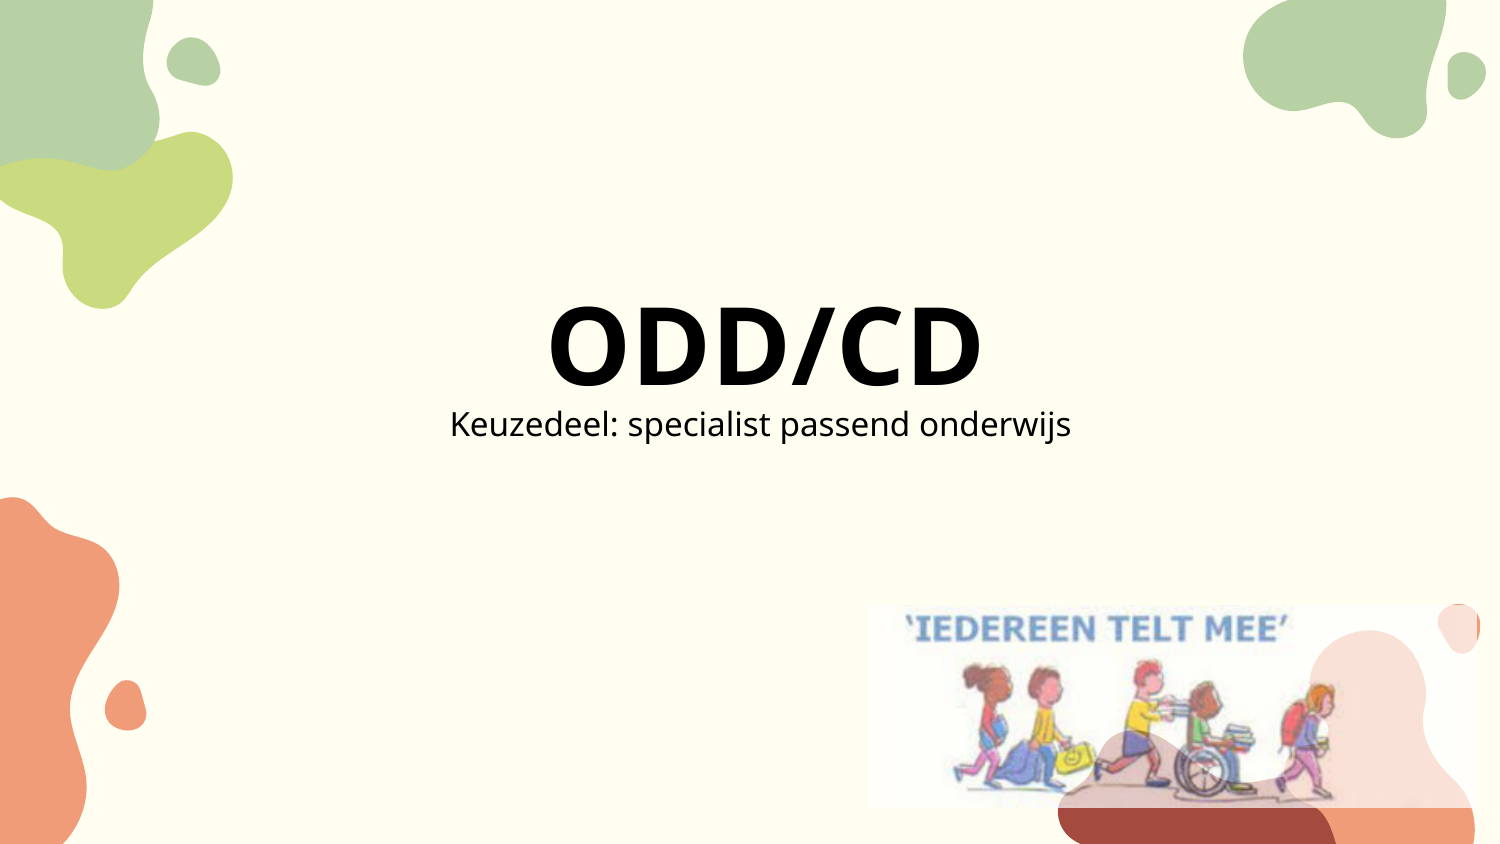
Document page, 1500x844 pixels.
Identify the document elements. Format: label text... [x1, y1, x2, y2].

title ODD/CD [240, 187, 1291, 387]
picture [868, 605, 1477, 808]
subtitle Keuzedeel: specialist passend onderwijs [240, 387, 1291, 456]
